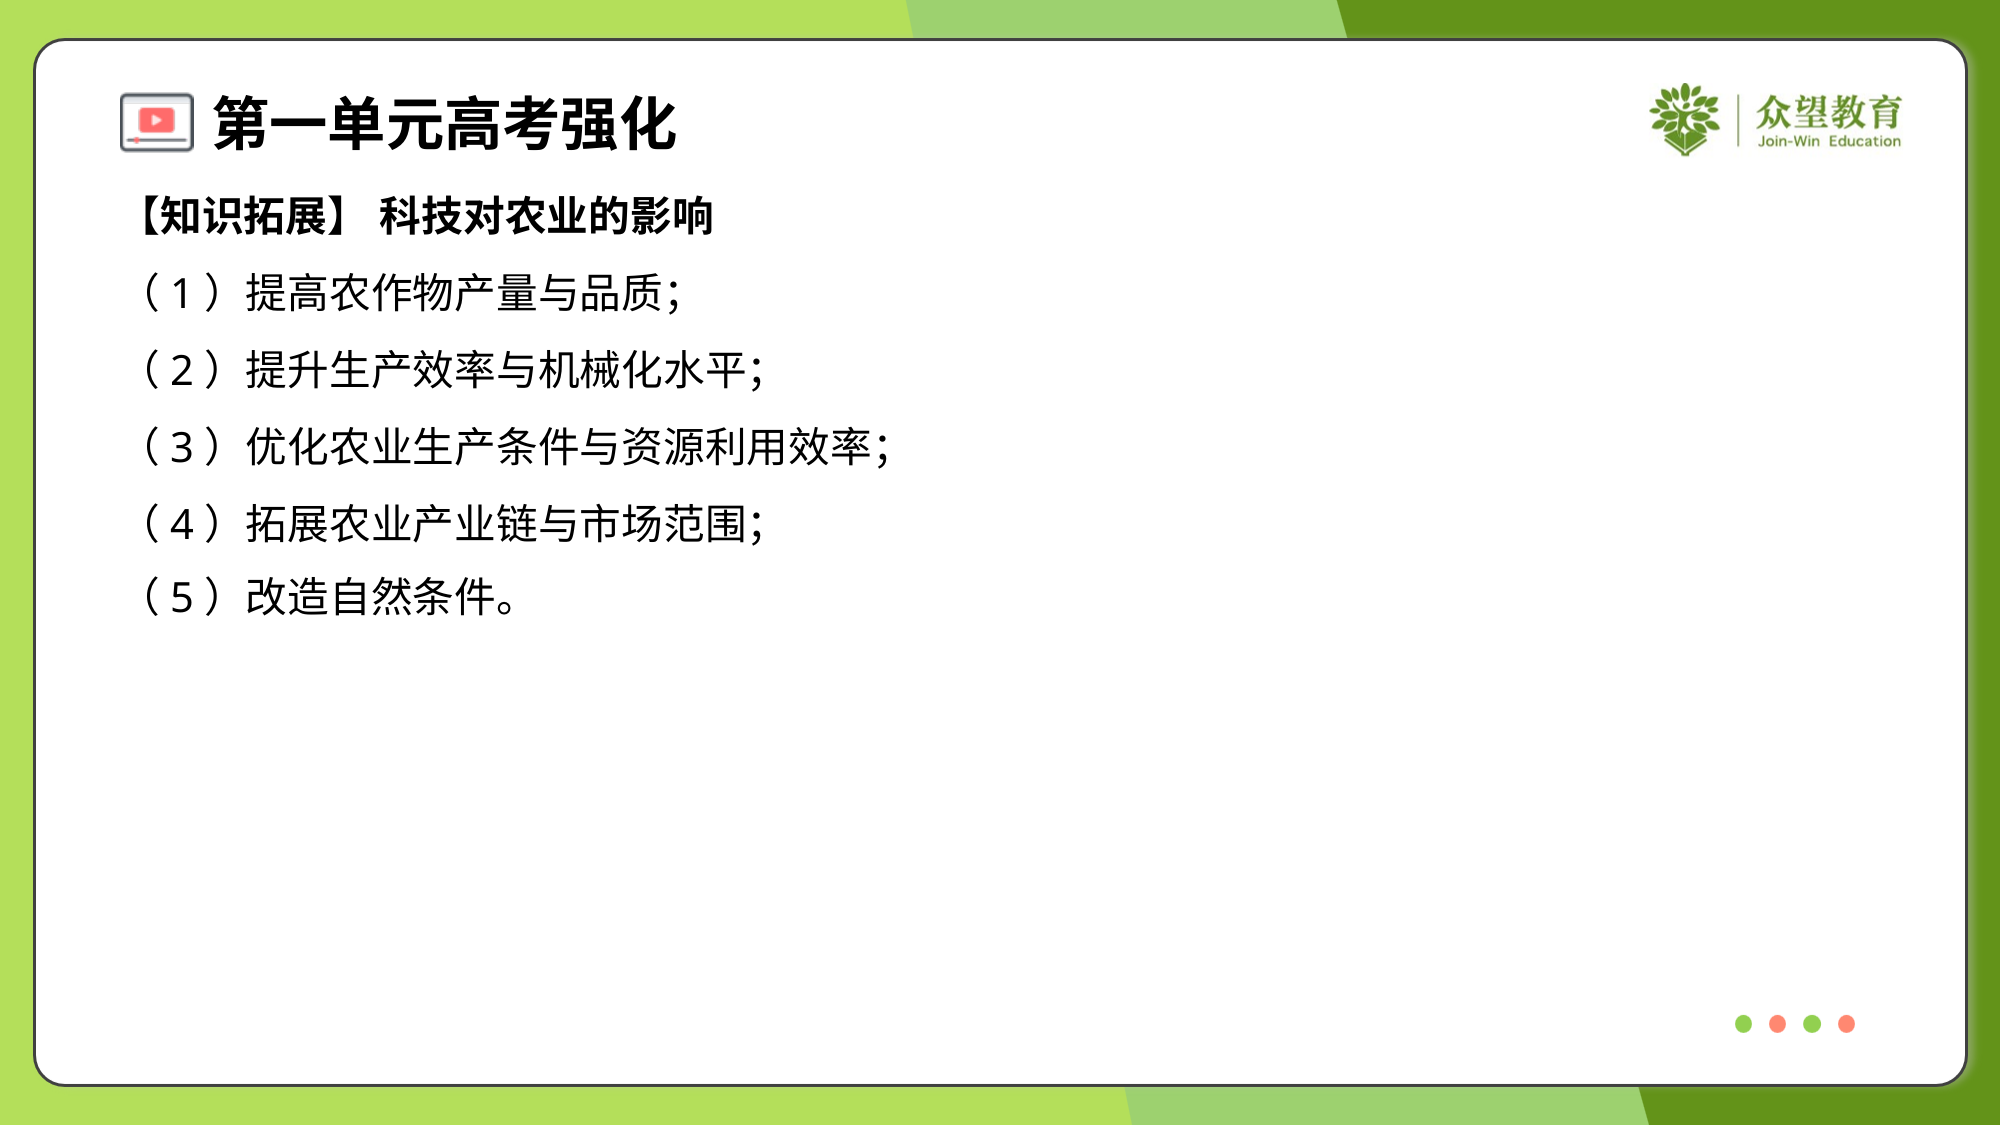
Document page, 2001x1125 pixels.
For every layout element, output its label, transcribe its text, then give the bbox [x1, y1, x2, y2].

text_box 【知识拓展】 科技对农业的影响 （1）提高农作物产量与品质； （2）提升生产效率与机械化水平； （3）优化农业生产条件与资源利用效率； （4）拓展农业产业链与市场范围； （5）改造自然条件。 [118, 164, 1883, 614]
picture [0, 0, 2000, 1125]
